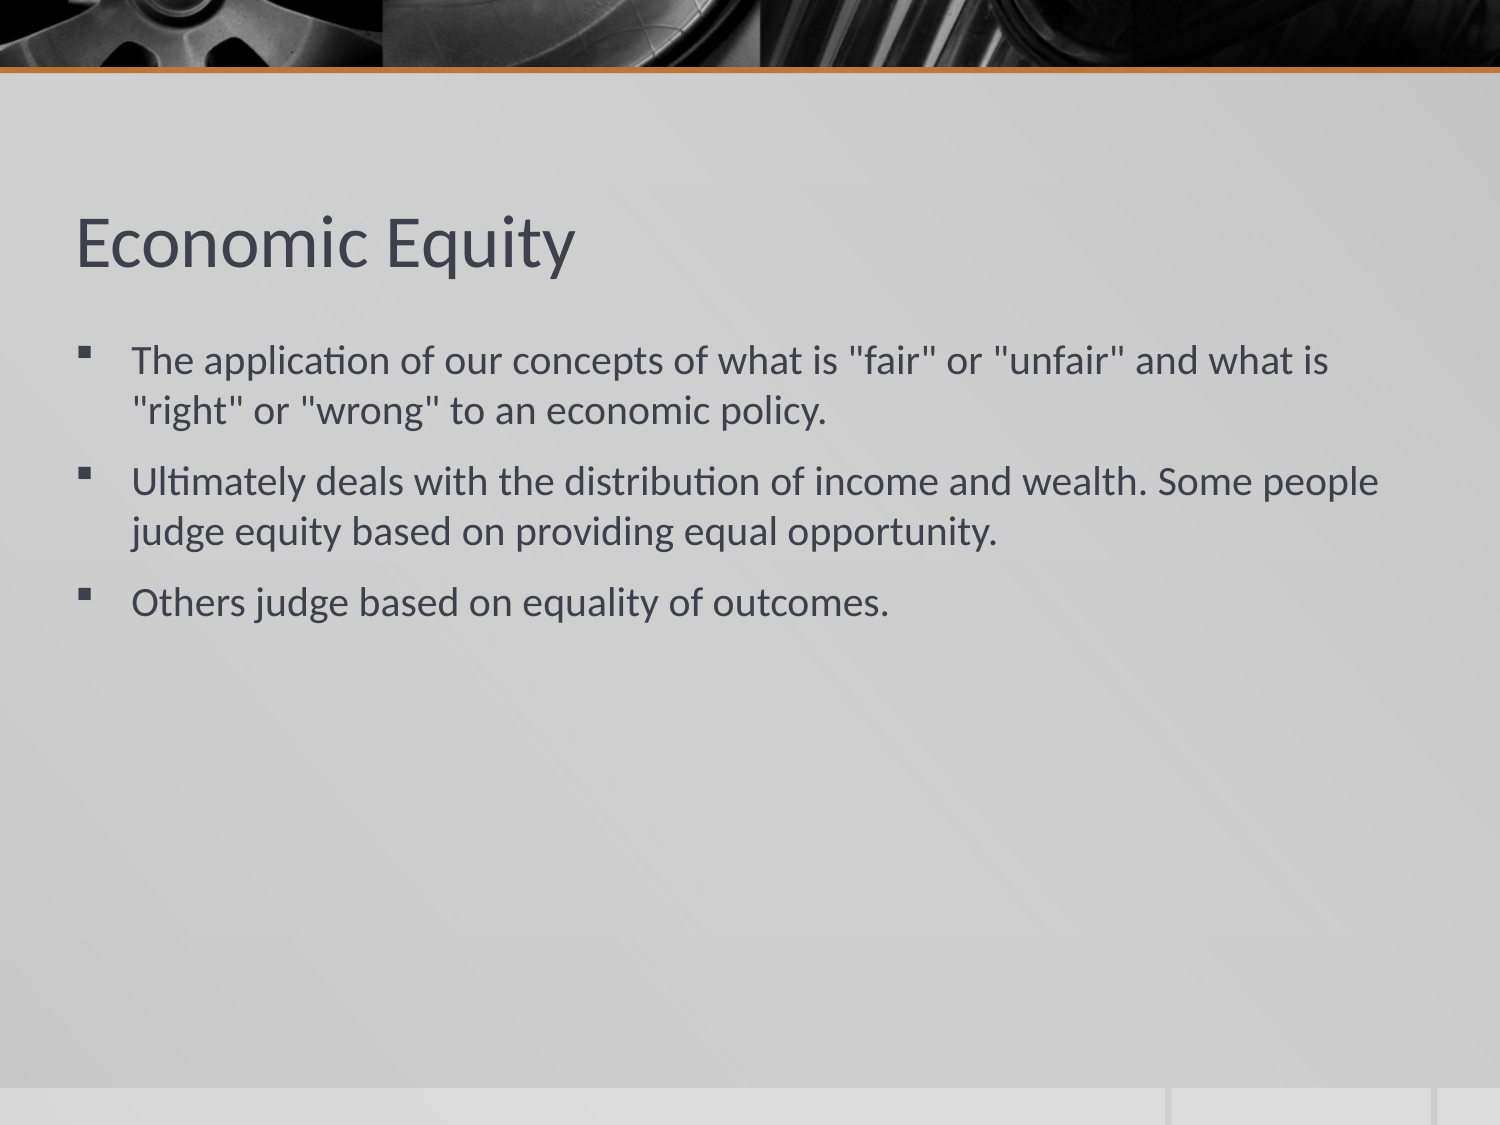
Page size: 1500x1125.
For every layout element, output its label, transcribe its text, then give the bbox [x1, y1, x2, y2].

picture [0, 0, 1500, 67]
title Economic Equity [75, 162, 1425, 313]
list The application of our concepts of what is "fair" or "unfair" and what is "right" or "wrong" to an economic policy. Ultimately deals with the distribution of income and wealth. Some people judge equity based on providing equal opportunity. Others judge based on equality of outcomes. [75, 324, 1425, 1005]
